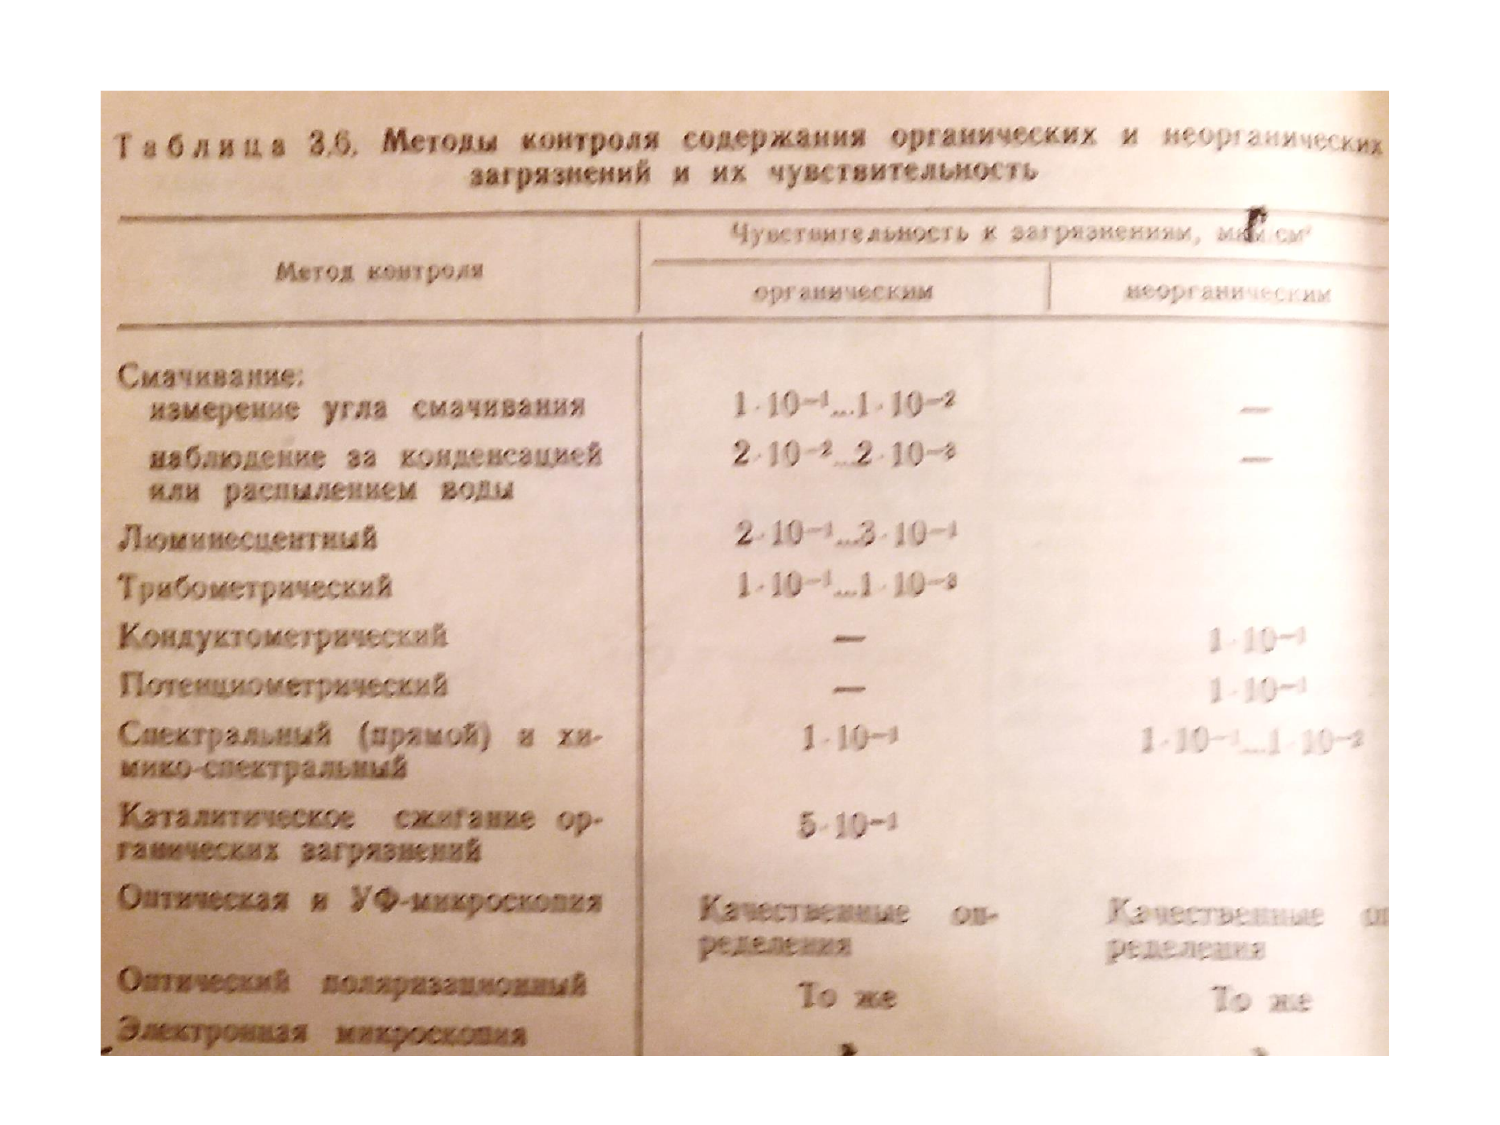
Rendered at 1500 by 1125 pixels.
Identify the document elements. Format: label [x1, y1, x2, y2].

list [100, 89, 1389, 1057]
